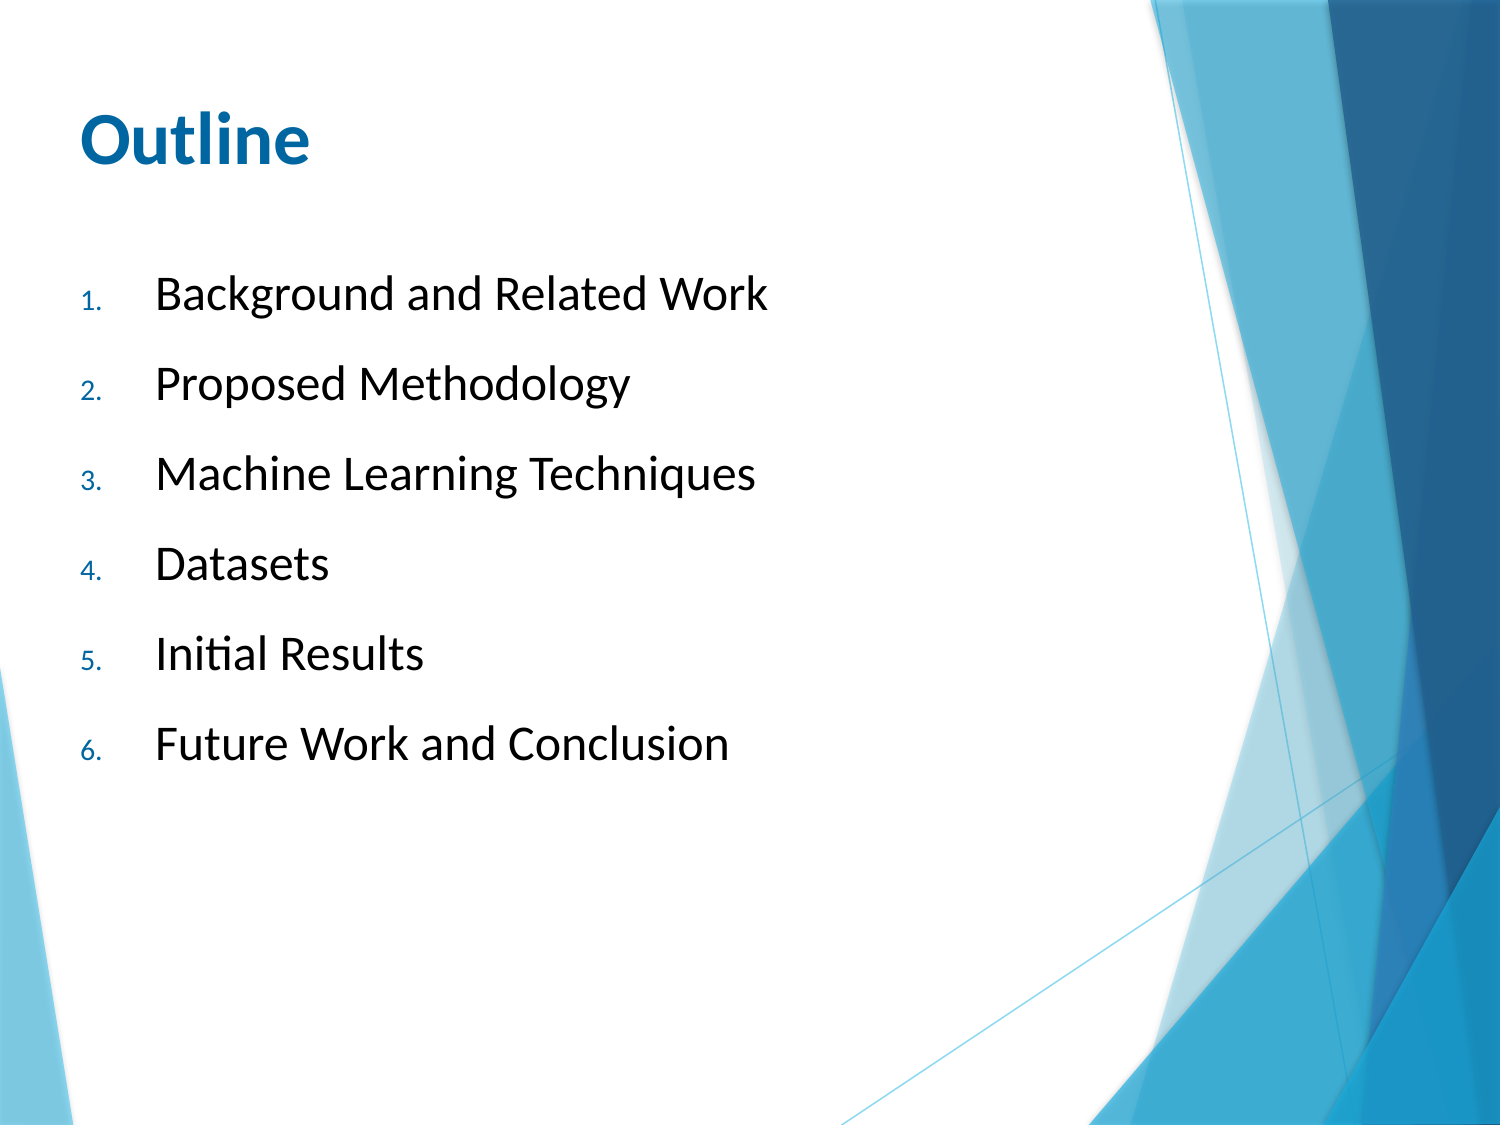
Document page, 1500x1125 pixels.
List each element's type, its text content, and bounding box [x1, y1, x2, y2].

title Outline [65, 92, 1447, 179]
list Background and Related Work Proposed Methodology Machine Learning Techniques Datasets Initial Results Future Work and Conclusion [65, 222, 1447, 903]
